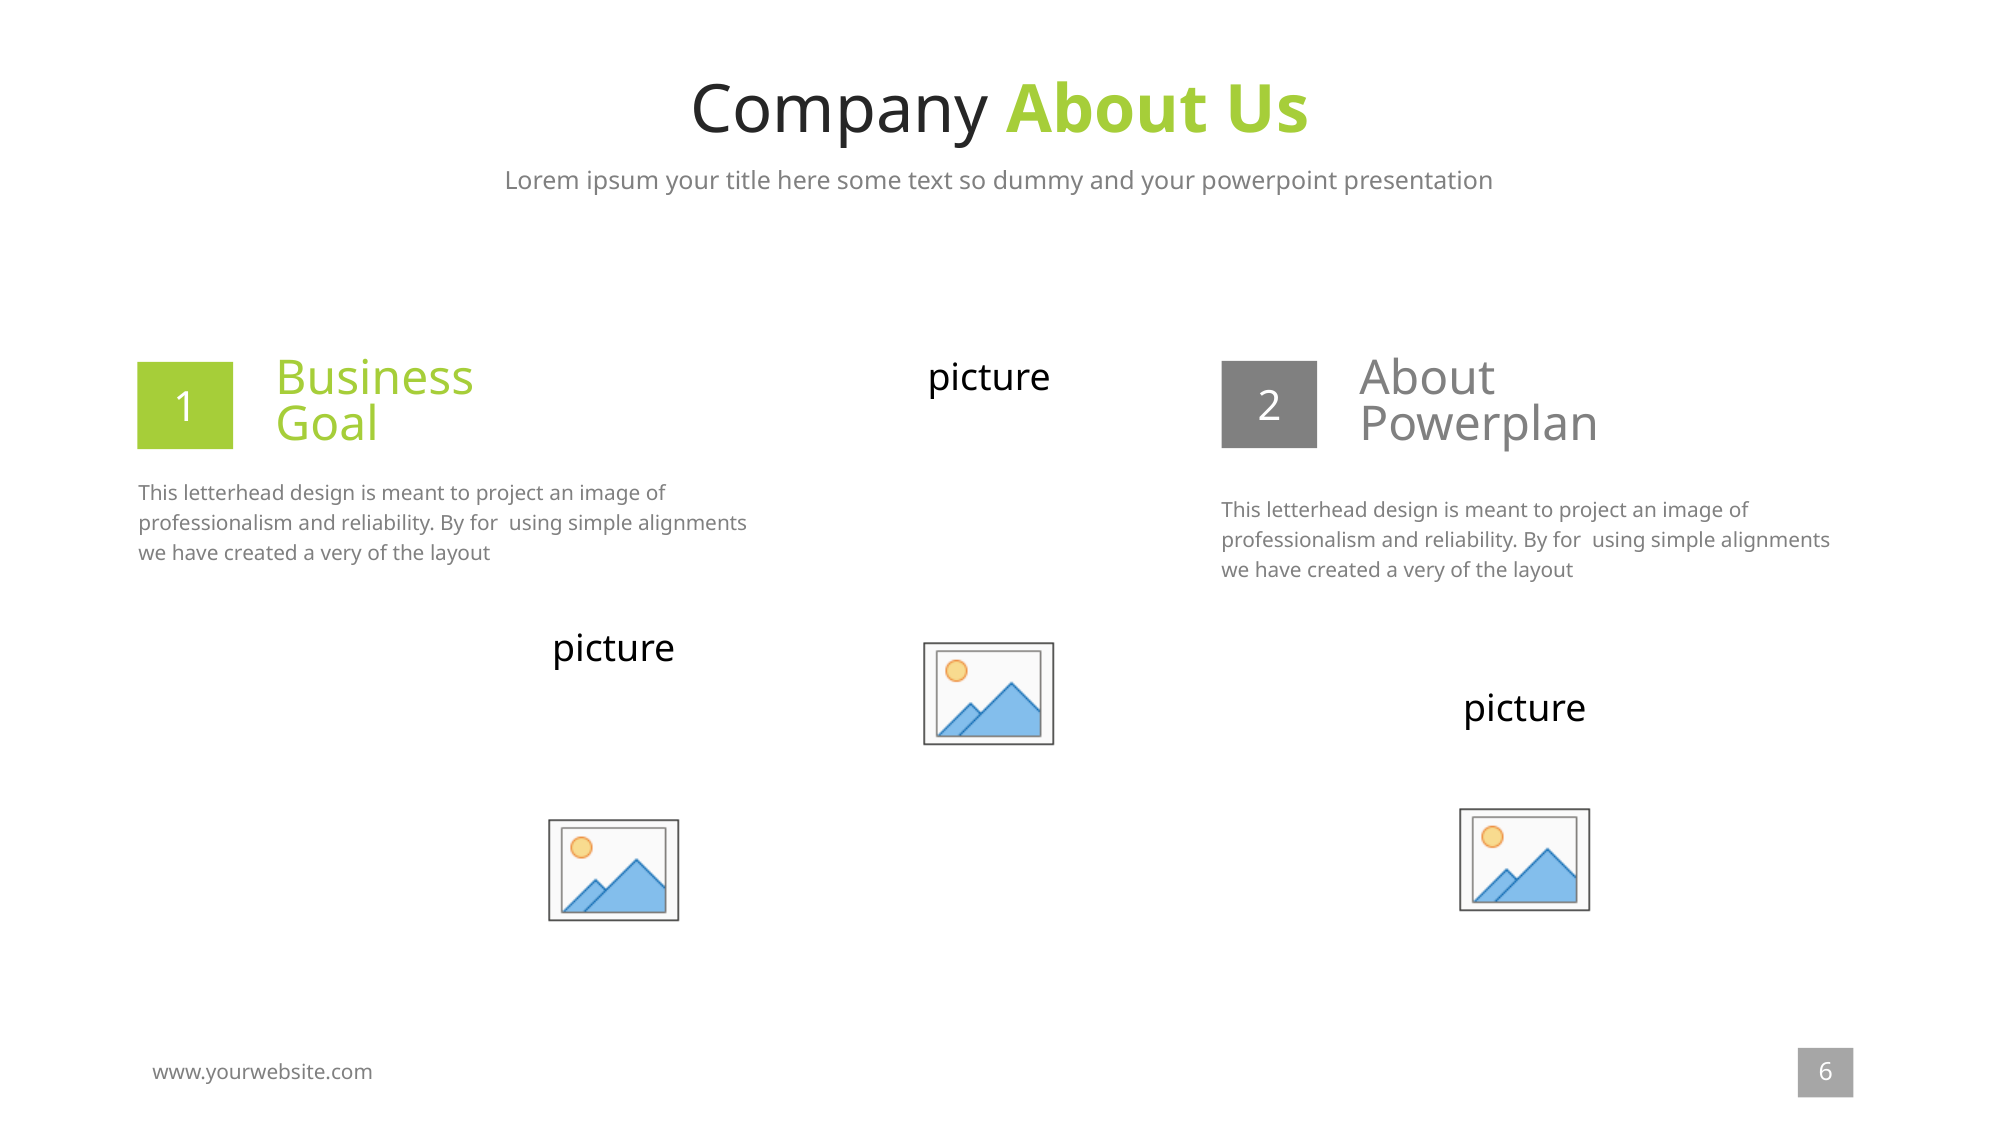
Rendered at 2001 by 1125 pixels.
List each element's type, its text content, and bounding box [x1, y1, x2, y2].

footer www.yourwebsite.com [137, 1042, 415, 1103]
title Company About Us [137, 55, 1863, 160]
picture [1187, 676, 1863, 1043]
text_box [1221, 350, 1863, 582]
picture [436, 616, 792, 1125]
slide_number 6 [1788, 1043, 1863, 1103]
picture [811, 345, 1167, 1043]
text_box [137, 350, 779, 565]
list Lorem ipsum your title here some text so dummy and your powerpoint presentation [137, 160, 1863, 207]
